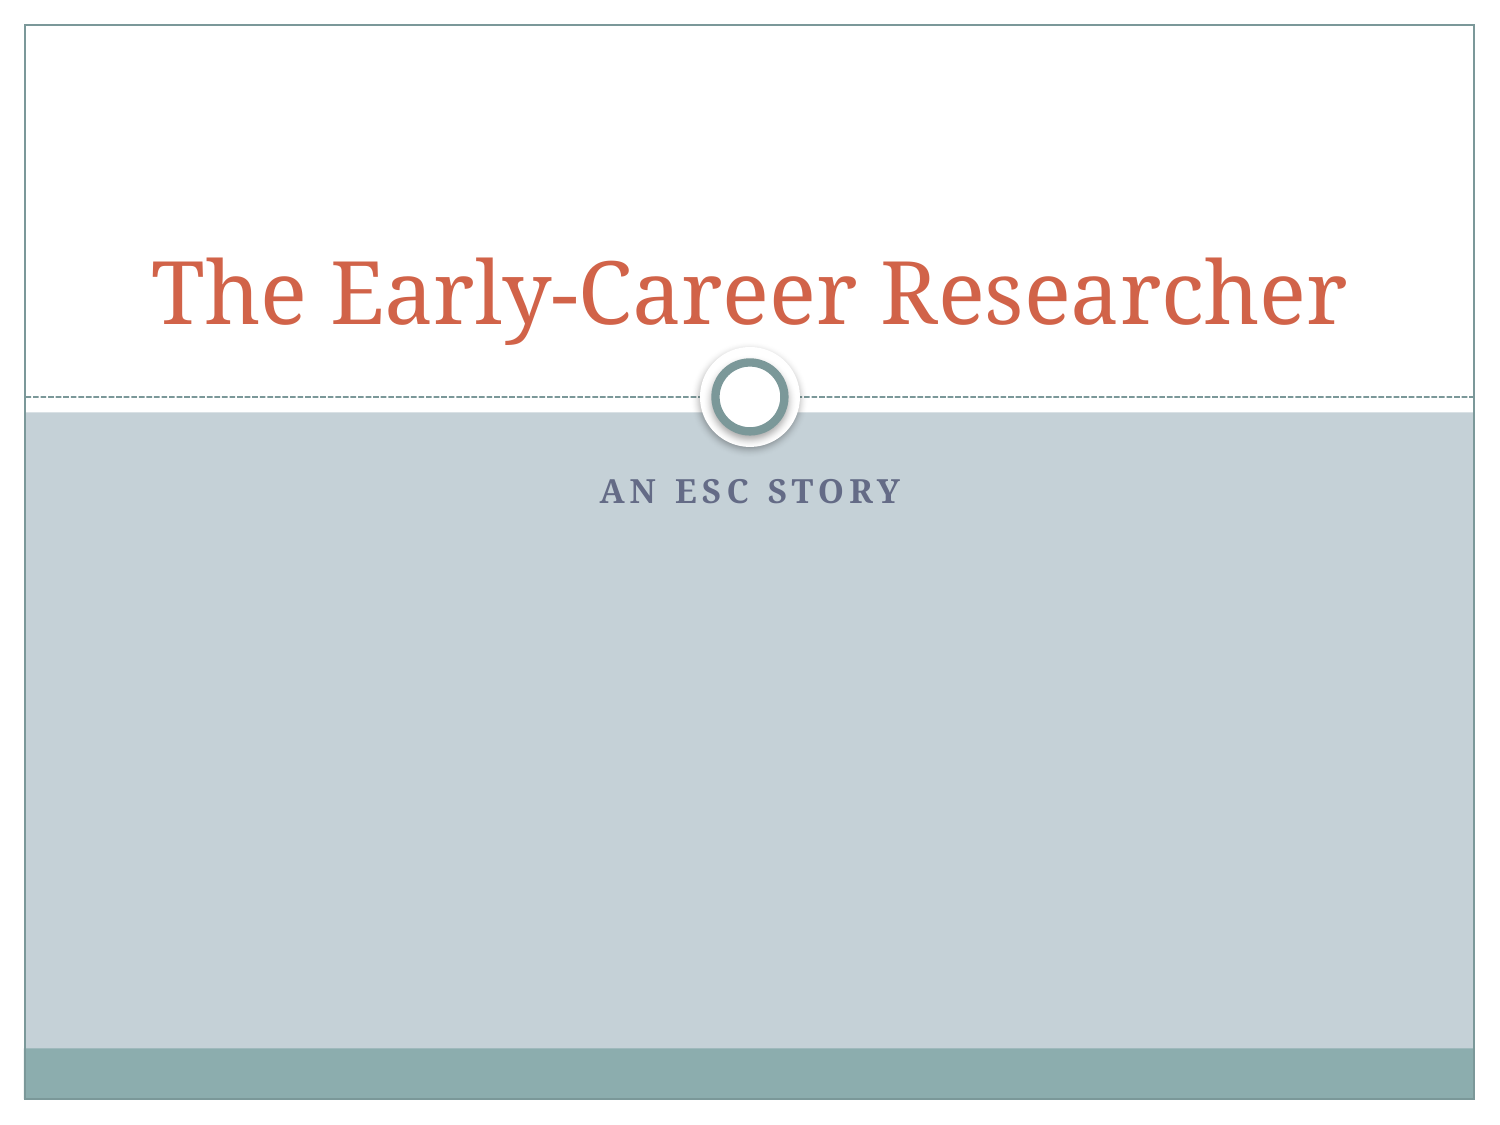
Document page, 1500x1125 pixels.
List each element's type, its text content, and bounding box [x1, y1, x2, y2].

subtitle An ESC Story [225, 462, 1275, 750]
title The Early-Career Researcher [112, 62, 1388, 350]
